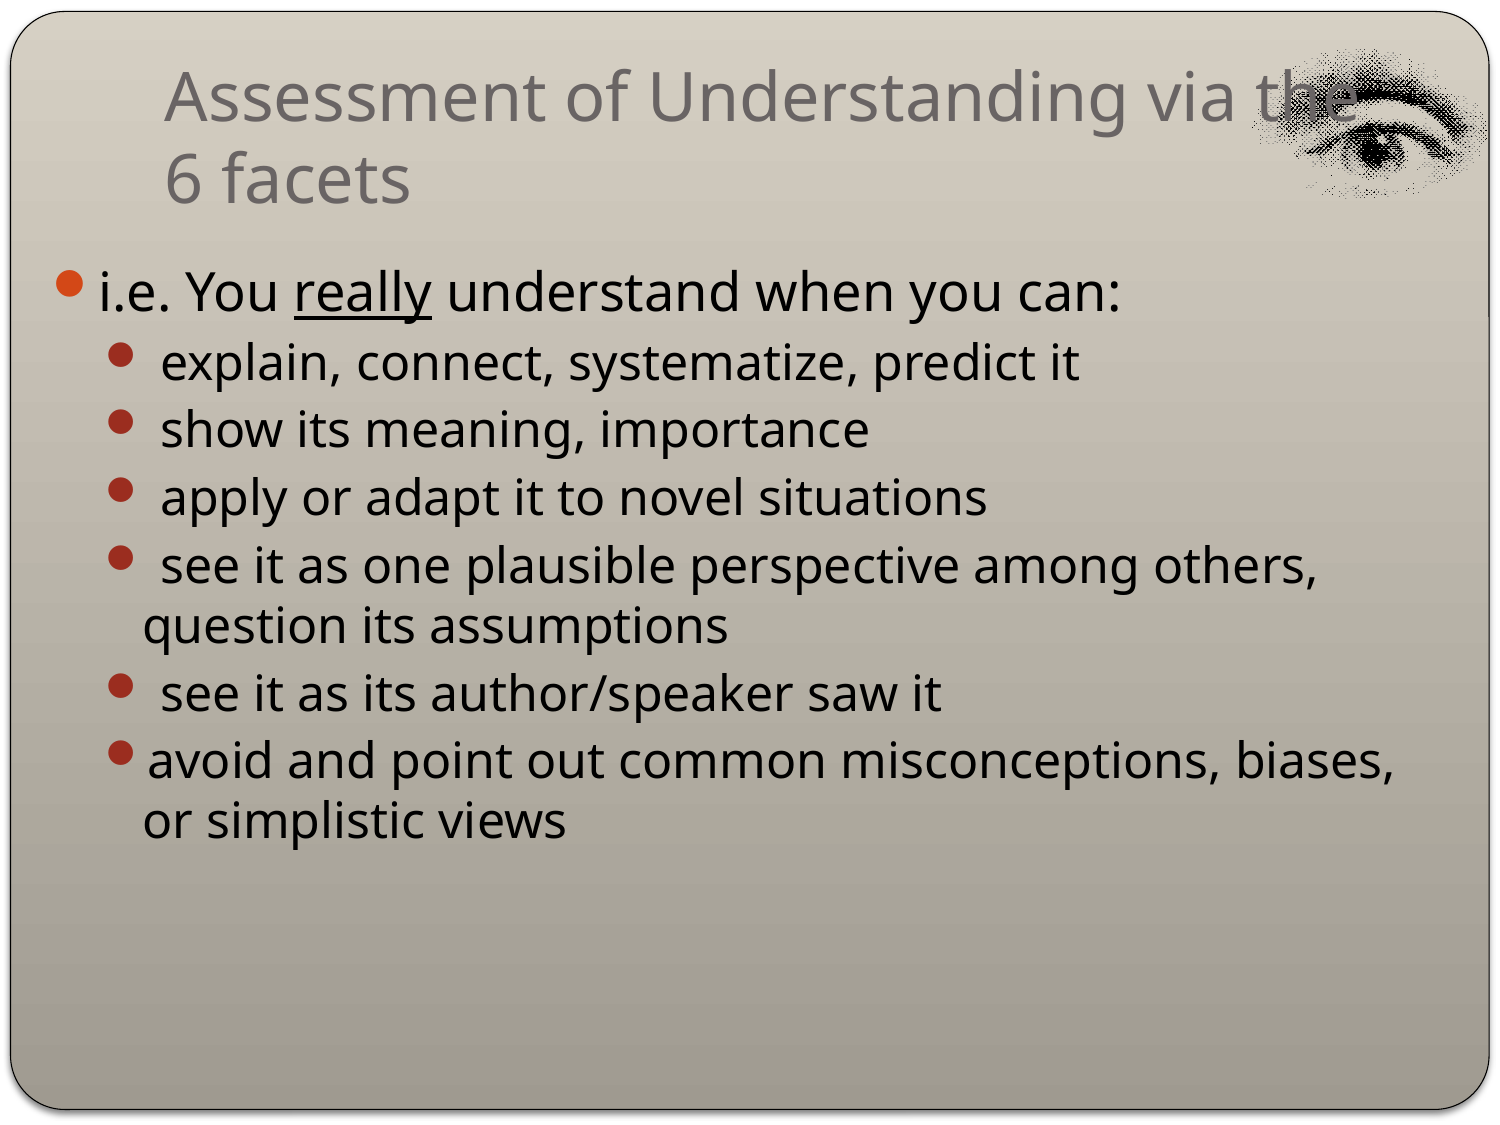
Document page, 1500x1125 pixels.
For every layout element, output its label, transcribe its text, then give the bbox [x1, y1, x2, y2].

picture [1252, 49, 1488, 201]
list i.e. You really understand when you can: explain, connect, systematize, predict it show its meaning, importance apply or adapt it to novel situations see it as one plausible perspective among others, question its assumptions see it as its author/speaker saw it avoid and point out common misconceptions, biases, or simplistic views [37, 249, 1450, 988]
title Assessment of Understanding via the 6 facets [150, 45, 1425, 233]
